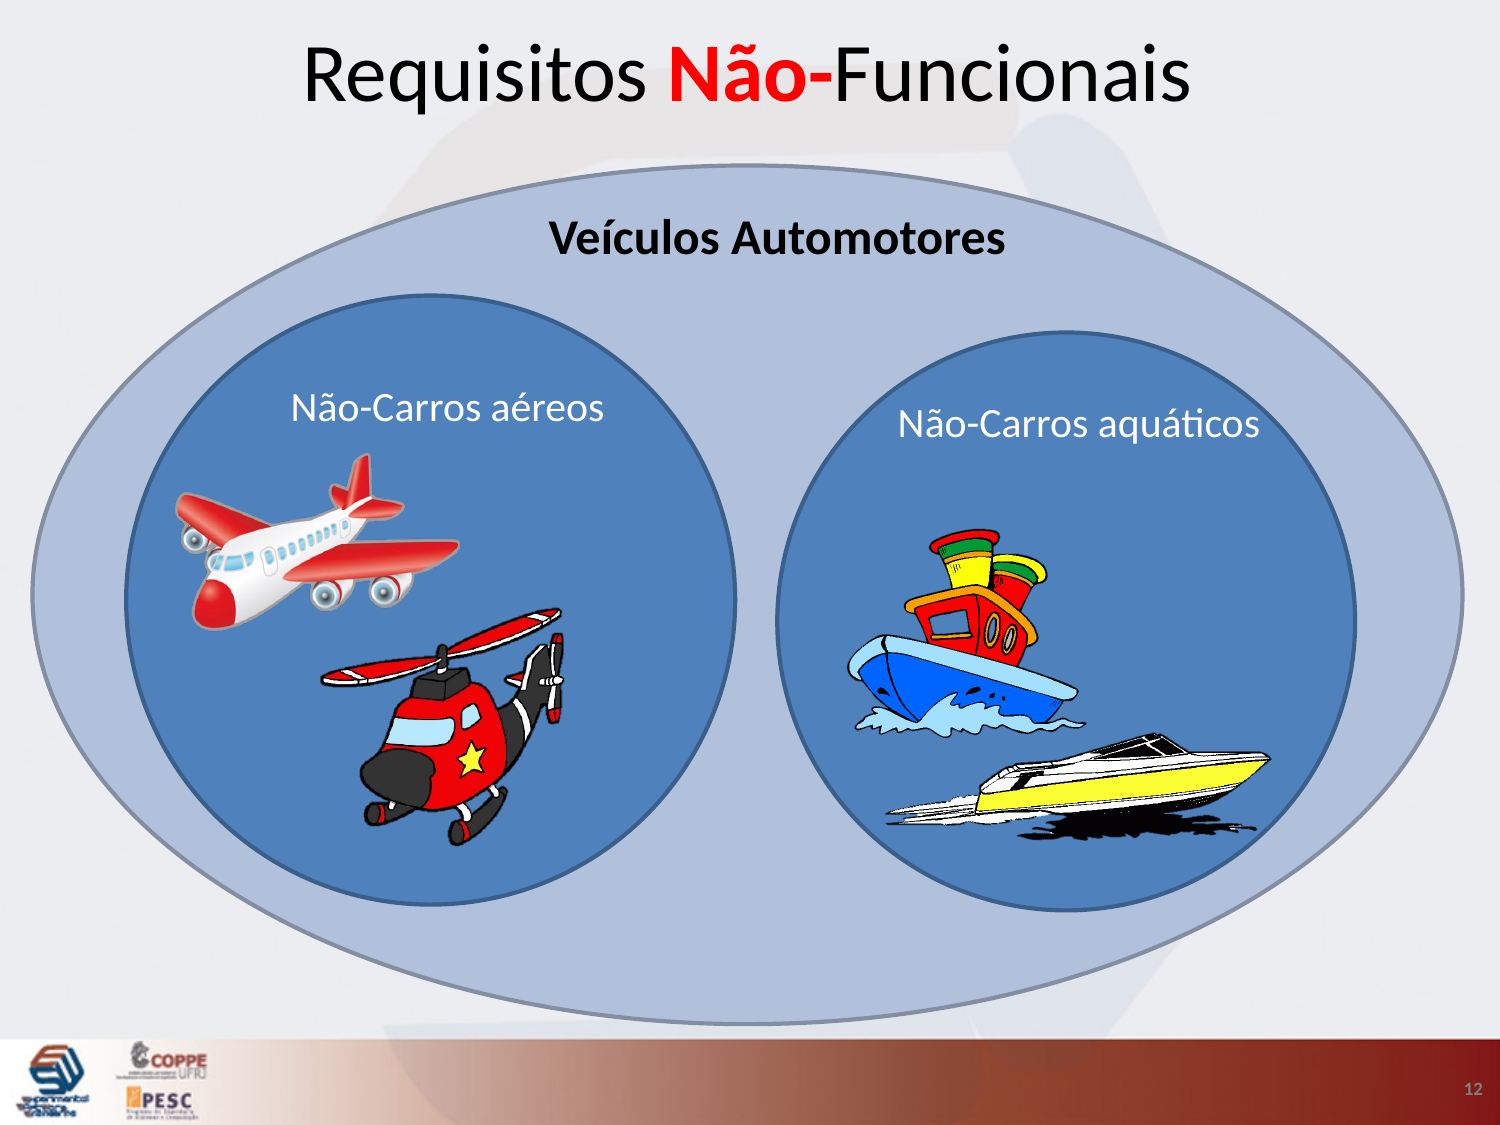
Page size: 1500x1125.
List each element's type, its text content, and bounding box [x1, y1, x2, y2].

title Requisitos Não-Funcionais [0, 0, 1498, 139]
text_box [775, 396, 1358, 841]
text_box [900, 861, 1232, 913]
text_box Não-Carros aéreos [275, 372, 620, 437]
text_box [171, 293, 738, 846]
text_box [124, 452, 591, 907]
picture [0, 0, 1500, 1125]
text_box [893, 330, 1239, 387]
text_box Veículos Automotores [533, 196, 1021, 272]
text_box Não-Carros aquáticos [882, 387, 1276, 453]
text_box [30, 163, 1465, 1027]
